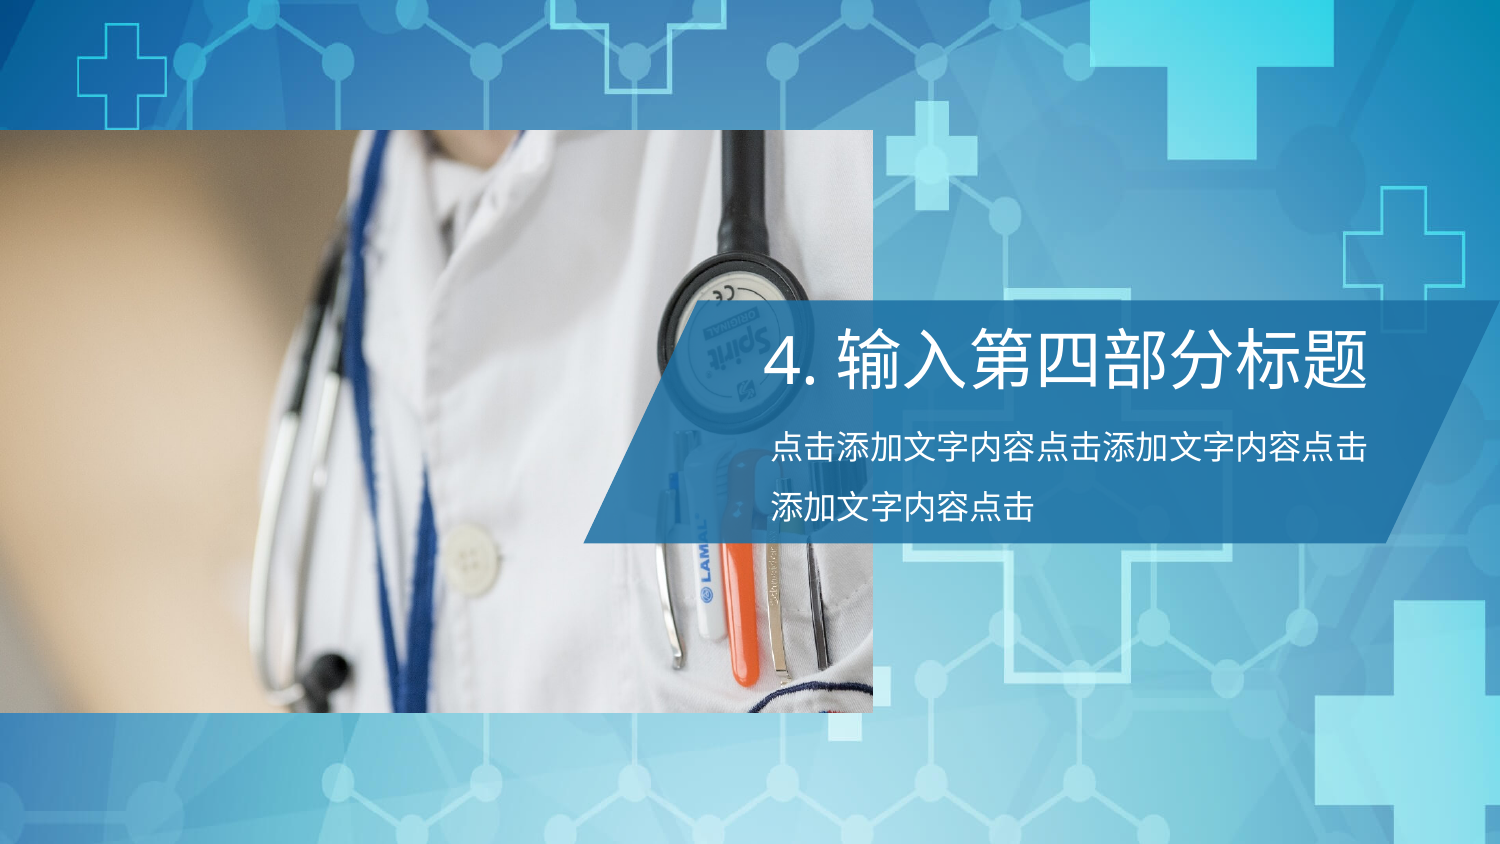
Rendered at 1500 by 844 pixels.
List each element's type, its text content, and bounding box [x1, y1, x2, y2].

text_box [878, 300, 1500, 488]
text_box 点击添加文字内容点击添加文字内容点击添加文字内容点击 [878, 398, 1412, 534]
picture [0, 0, 1500, 844]
text_box 4.输入第四部分标题 [878, 312, 1422, 404]
text_box [878, 534, 1391, 544]
